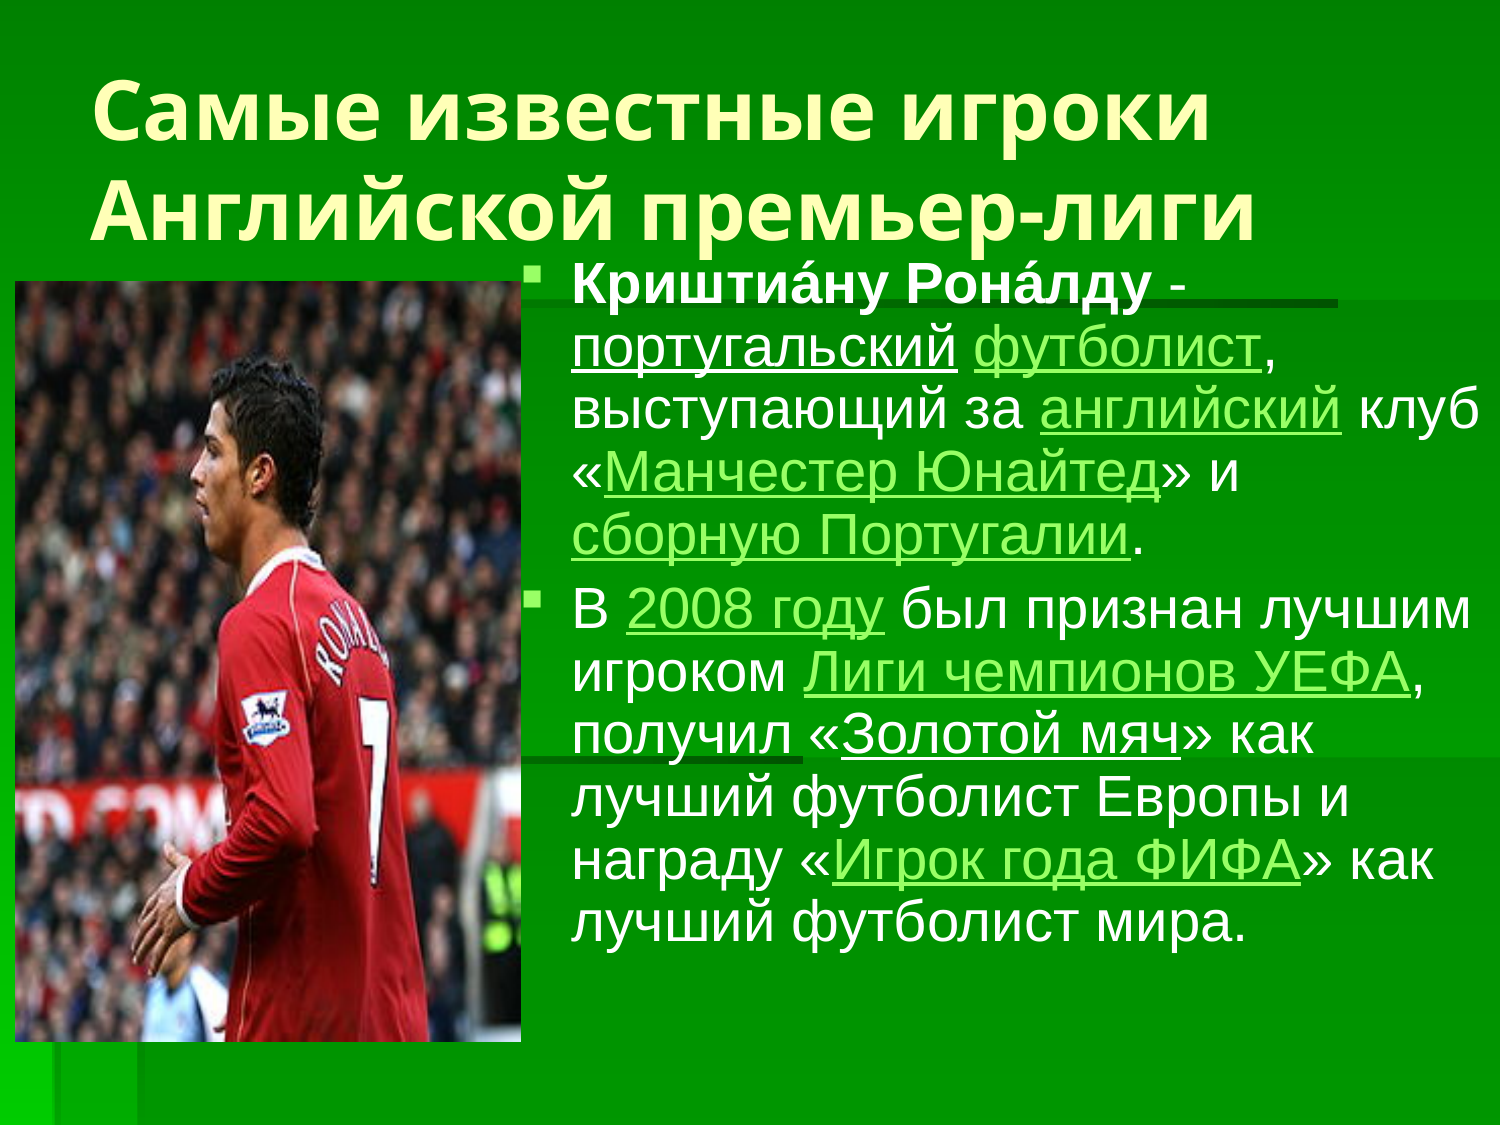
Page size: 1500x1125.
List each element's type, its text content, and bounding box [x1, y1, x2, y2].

picture [15, 280, 522, 1042]
title Самые известные игроки Английской премьер-лиги [74, 39, 1451, 276]
list Криштиа́ну Рона́лду - португальский футболист, выступающий за английский клуб «Манчестер Юнайтед» и сборную Португалии. В 2008 году был признан лучшим игроком Лиги чемпионов УЕФА, получил «Золотой мяч» как лучший футболист Европы и награду «Игрок года ФИФА» как лучший футболист мира. [503, 245, 1500, 1032]
